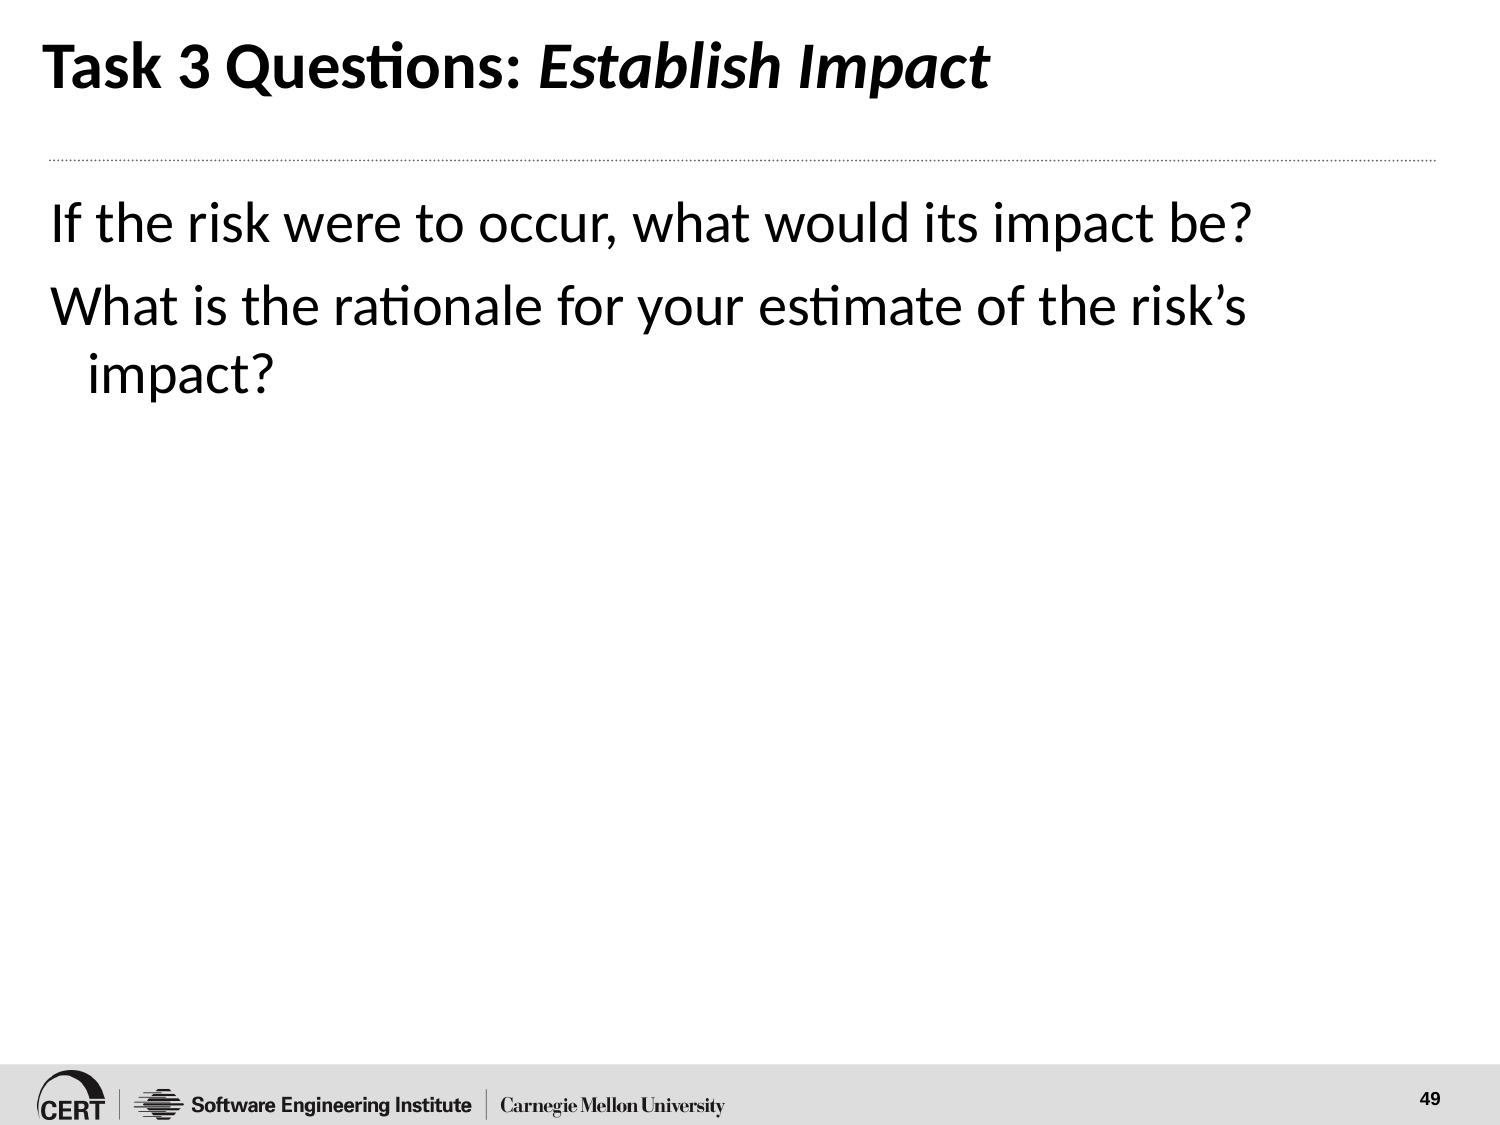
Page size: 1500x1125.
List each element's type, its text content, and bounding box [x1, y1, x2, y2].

picture [37, 1069, 725, 1122]
title Task 3 Questions: Establish Impact [42, 37, 1434, 155]
list If the risk were to occur, what would its impact be? What is the rationale for your estimate of the risk’s impact? [49, 187, 1438, 1001]
